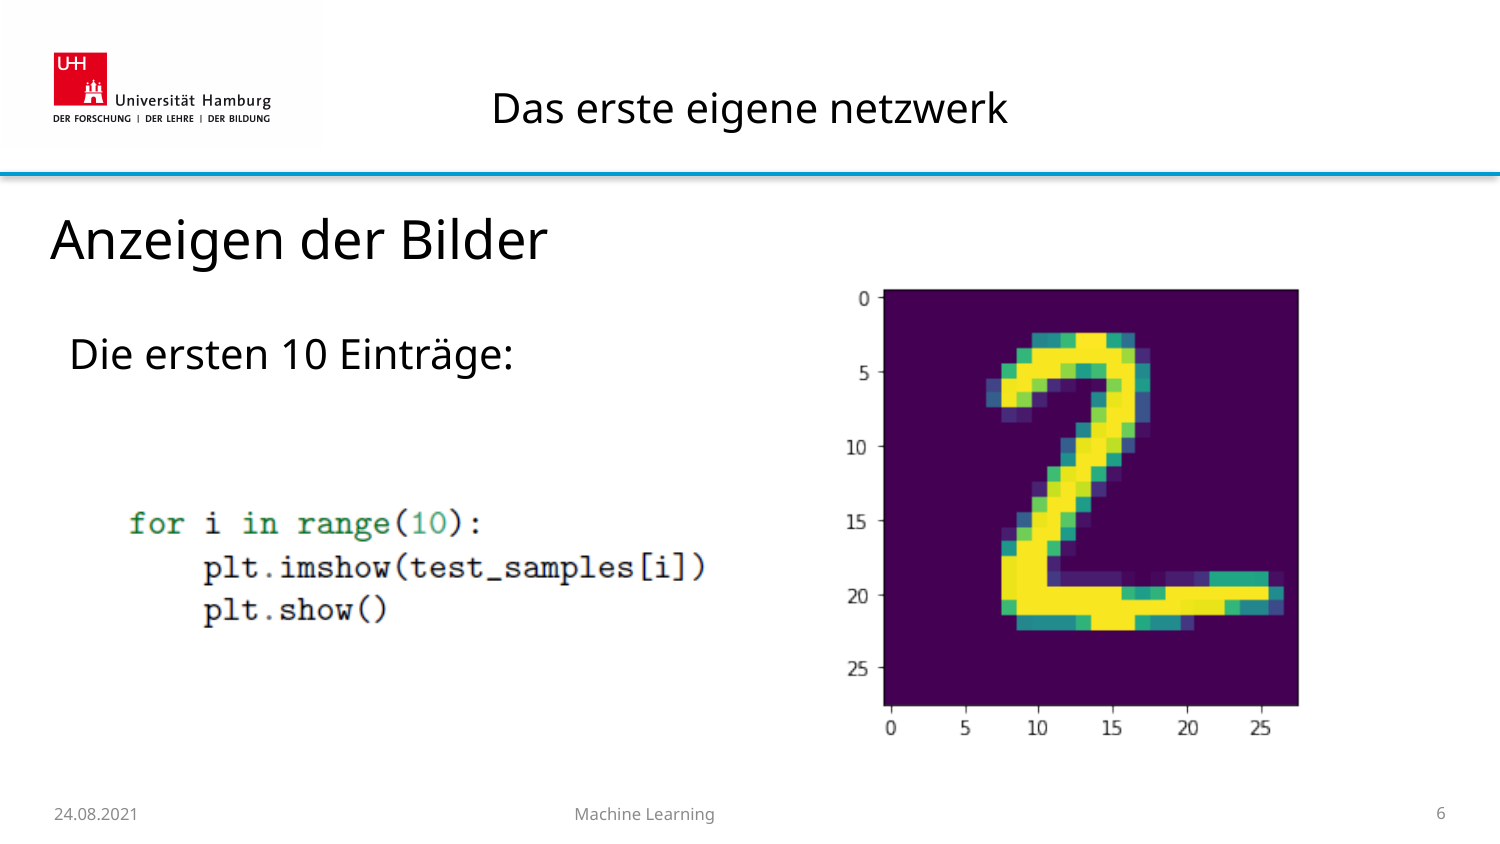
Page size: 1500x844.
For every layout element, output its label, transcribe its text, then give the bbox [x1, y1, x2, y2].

list Anzeigen der Bilder [35, 197, 1406, 281]
text_box Die ersten 10 Einträge: [54, 320, 607, 386]
title Das erste eigene netzwerk [275, 91, 1225, 122]
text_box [832, 278, 1311, 751]
picture [121, 501, 806, 632]
picture [1, 0, 323, 149]
slide_number 6 [1361, 788, 1446, 833]
footer Machine Learning [273, 788, 1016, 833]
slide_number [54, 788, 210, 833]
